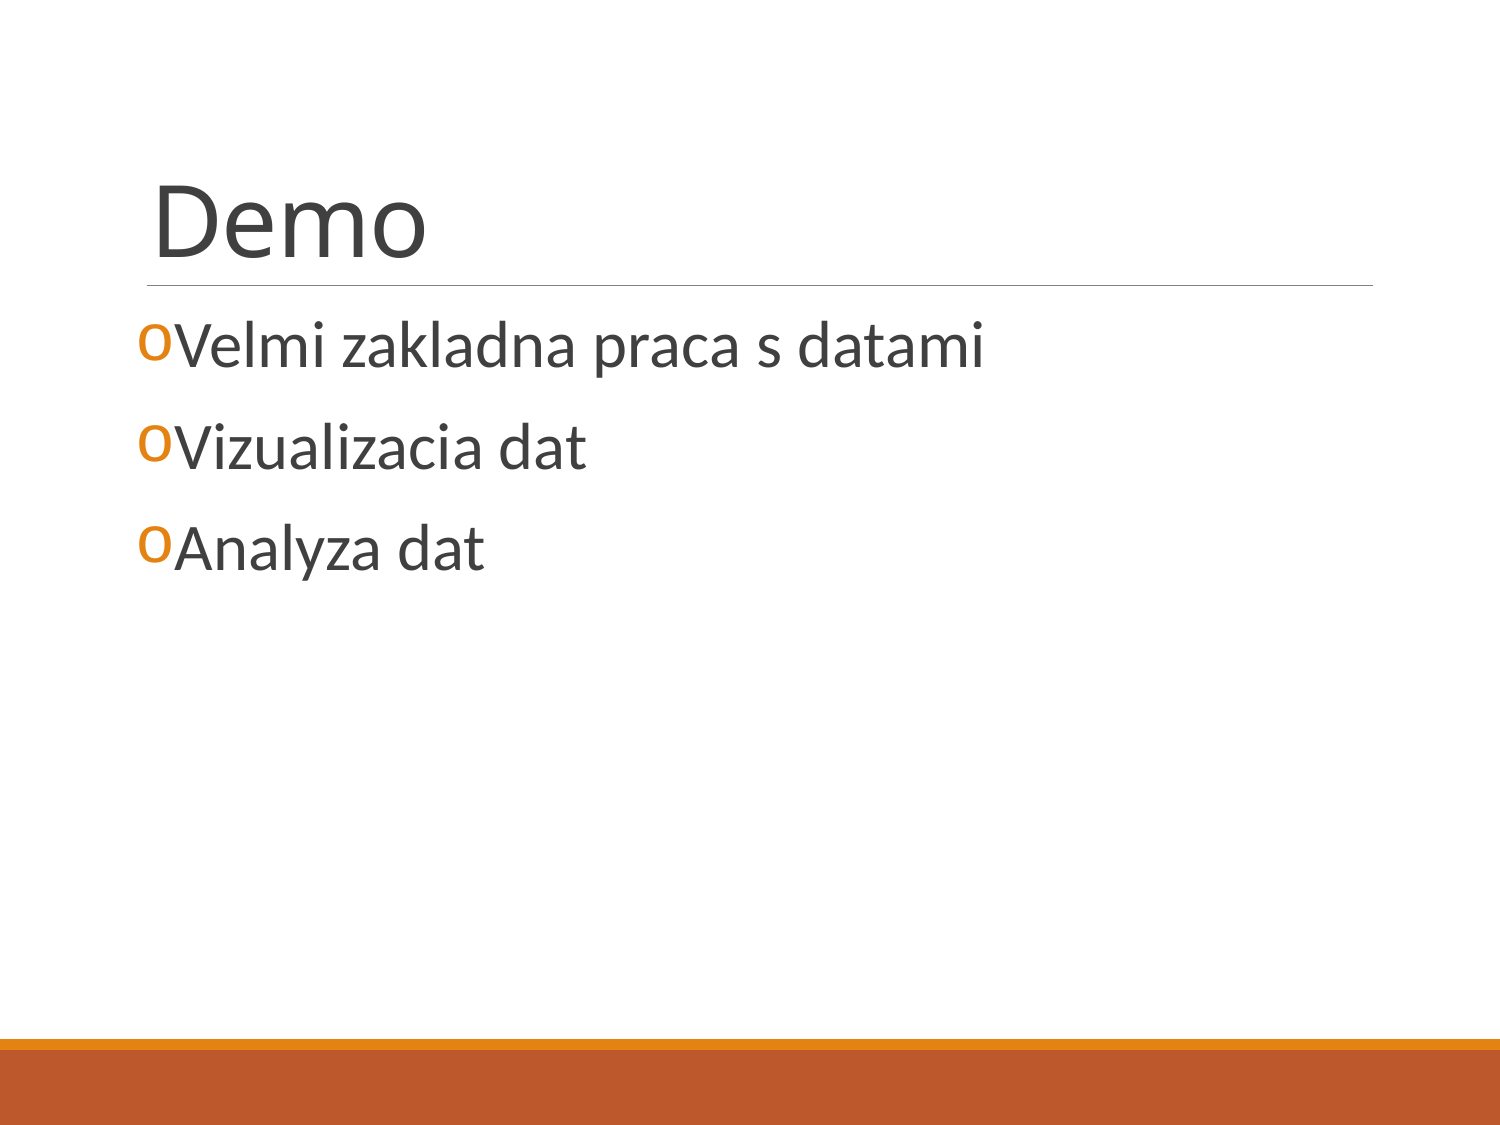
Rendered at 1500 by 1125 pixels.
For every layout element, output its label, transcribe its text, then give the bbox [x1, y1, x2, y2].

title Demo [135, 47, 1373, 285]
list Velmi zakladna praca s datami Vizualizacia dat Analyza dat [135, 302, 1373, 963]
